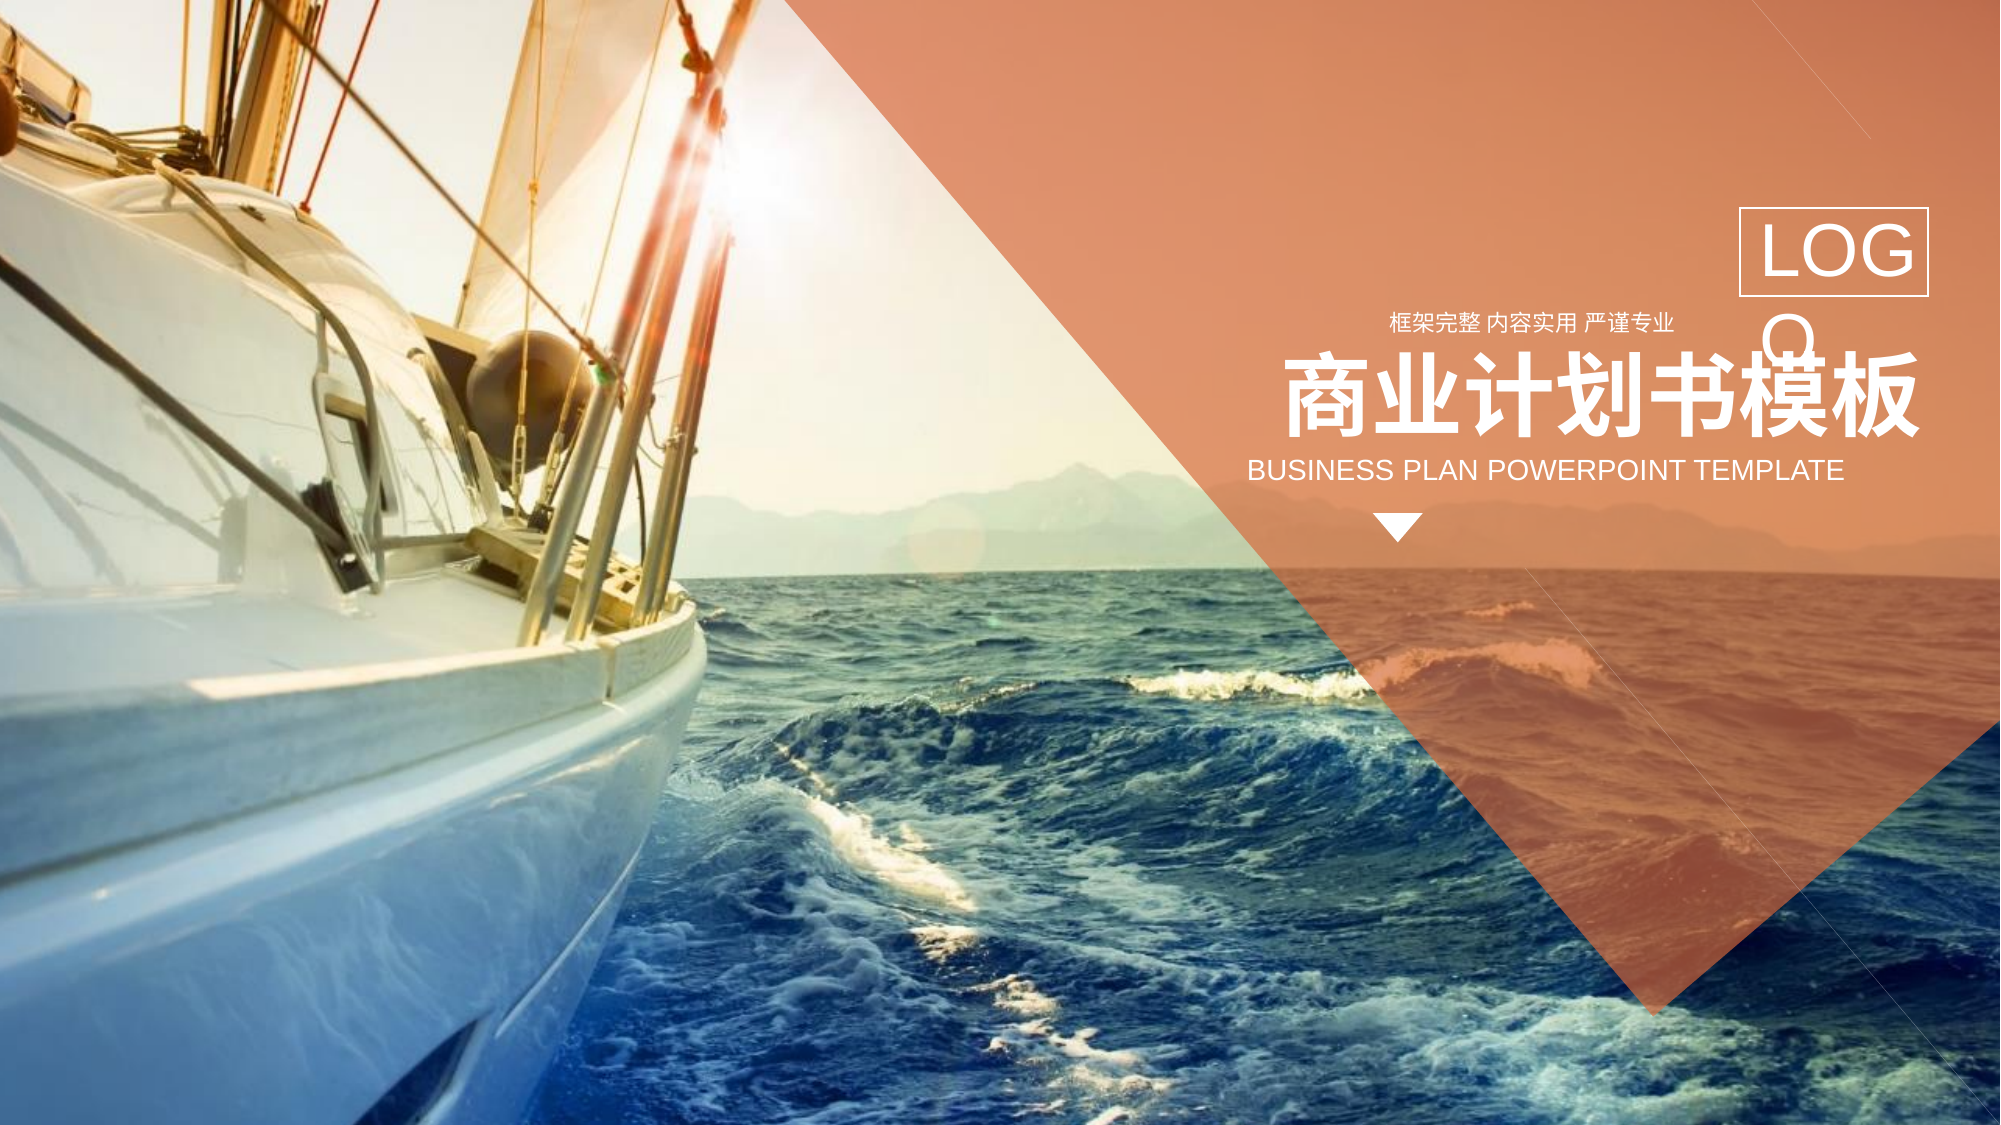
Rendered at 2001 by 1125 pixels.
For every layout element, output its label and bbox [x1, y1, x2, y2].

text_box [1725, 0, 1871, 139]
picture [0, 0, 2000, 1125]
text_box [1525, 568, 2000, 1125]
